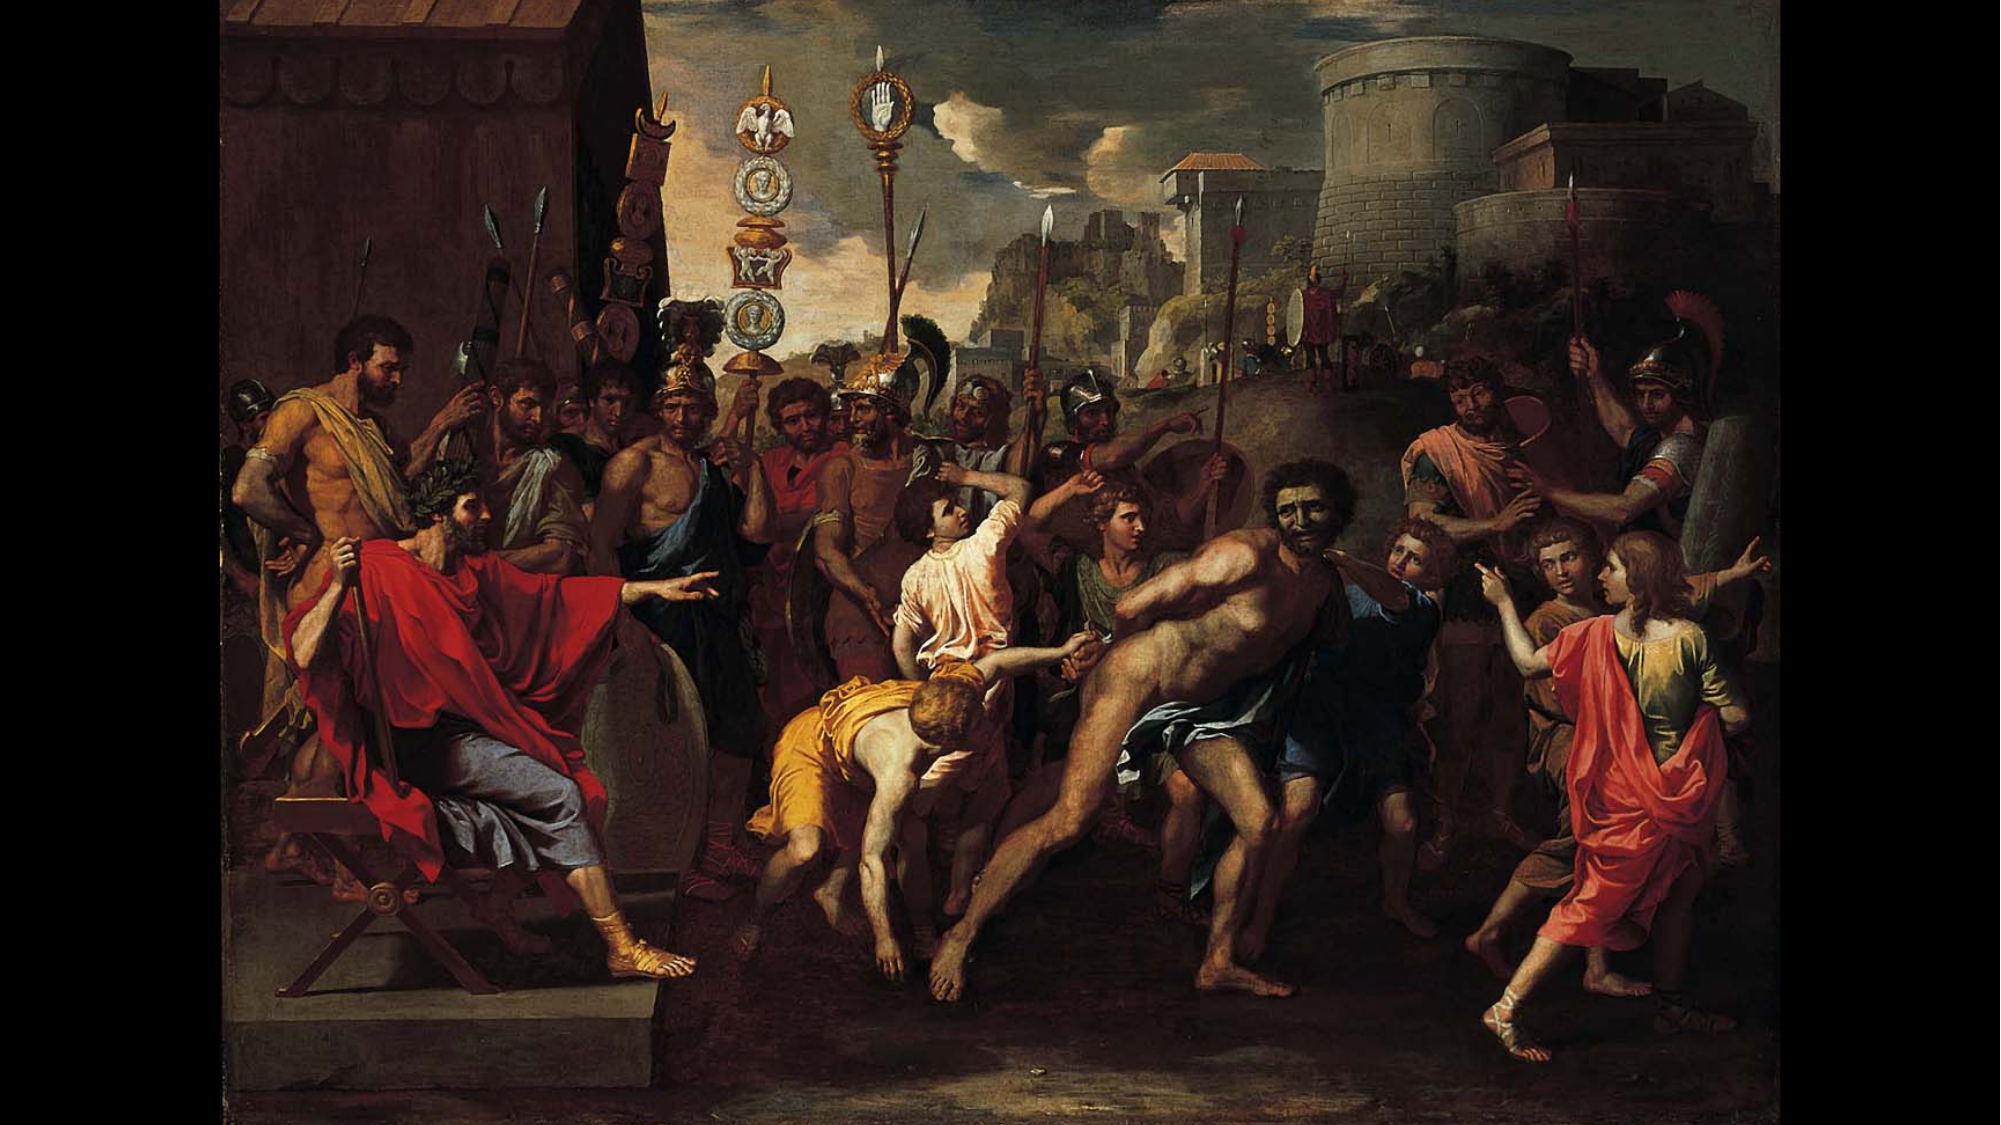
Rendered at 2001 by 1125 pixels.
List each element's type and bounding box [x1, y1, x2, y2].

picture [219, 0, 1781, 1125]
